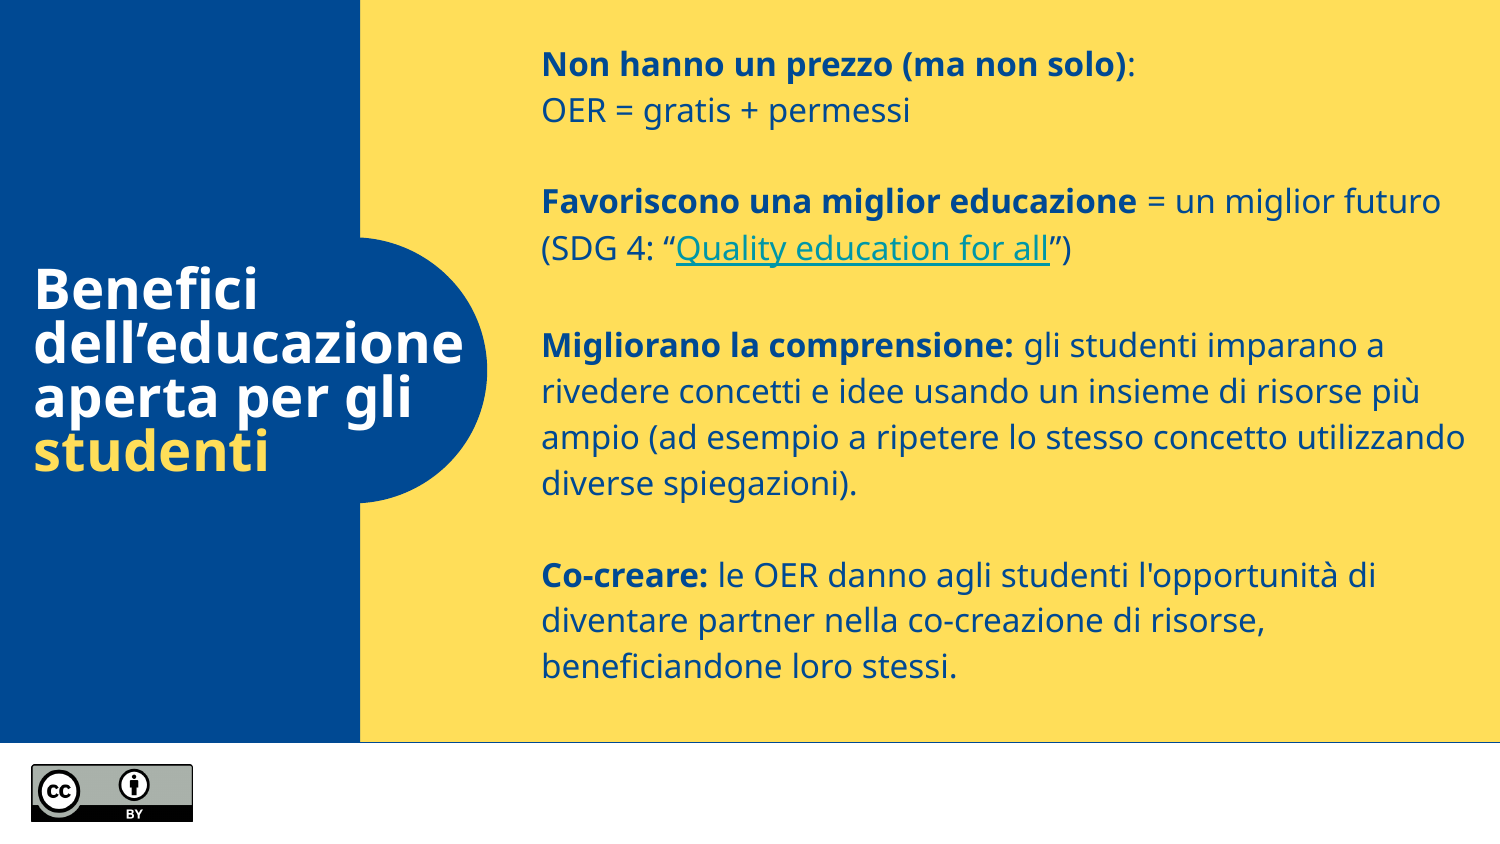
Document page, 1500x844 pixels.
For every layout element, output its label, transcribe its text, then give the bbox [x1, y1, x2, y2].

picture [31, 764, 193, 822]
text_box Non hanno un prezzo (ma non solo): OER = gratis + permessi Favoriscono una miglior educazione = un miglior futuro (SDG 4: “Quality education for all”) Migliorano la comprensione: gli studenti imparano a rivedere concetti e idee usando un insieme di risorse più ampio (ad esempio a ripetere lo stesso concetto utilizzando diverse spiegazioni). Co-creare: le OER danno agli studenti l'opportunità di diventare partner nella co-creazione di risorse, beneficiandone loro stessi. [526, 21, 1500, 701]
text_box [311, 497, 394, 504]
text_box Benefici dell’educazione aperta per gli studenti [18, 250, 525, 497]
text_box [0, 0, 361, 742]
text_box [0, 750, 1500, 844]
text_box [295, 237, 410, 250]
